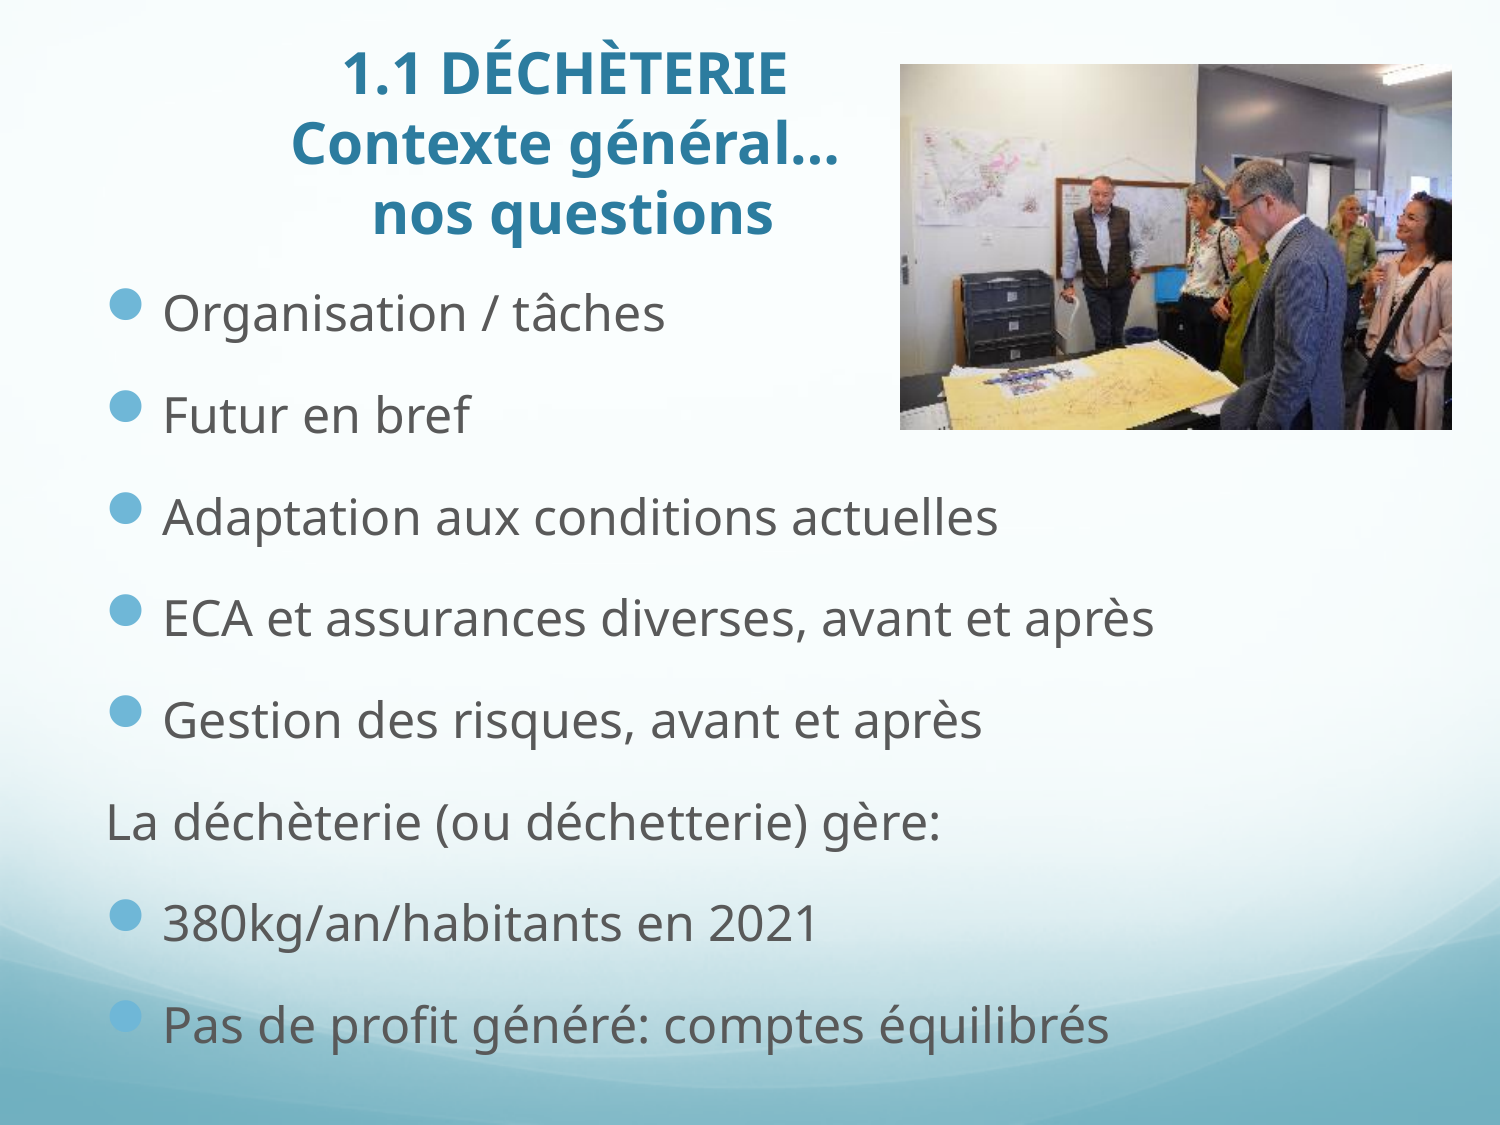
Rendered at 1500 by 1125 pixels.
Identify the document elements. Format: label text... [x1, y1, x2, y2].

list Organisation / tâches Futur en bref Adaptation aux conditions actuelles ECA et assurances diverses, avant et après Gestion des risques, avant et après La déchèterie (ou déchetterie) gère: 380kg/an/habitants en 2021 Pas de profit généré: comptes équilibrés [90, 274, 1473, 1079]
title 1.1 déchèterie Contexte général… nos questions [0, 122, 894, 254]
picture [899, 63, 1453, 431]
